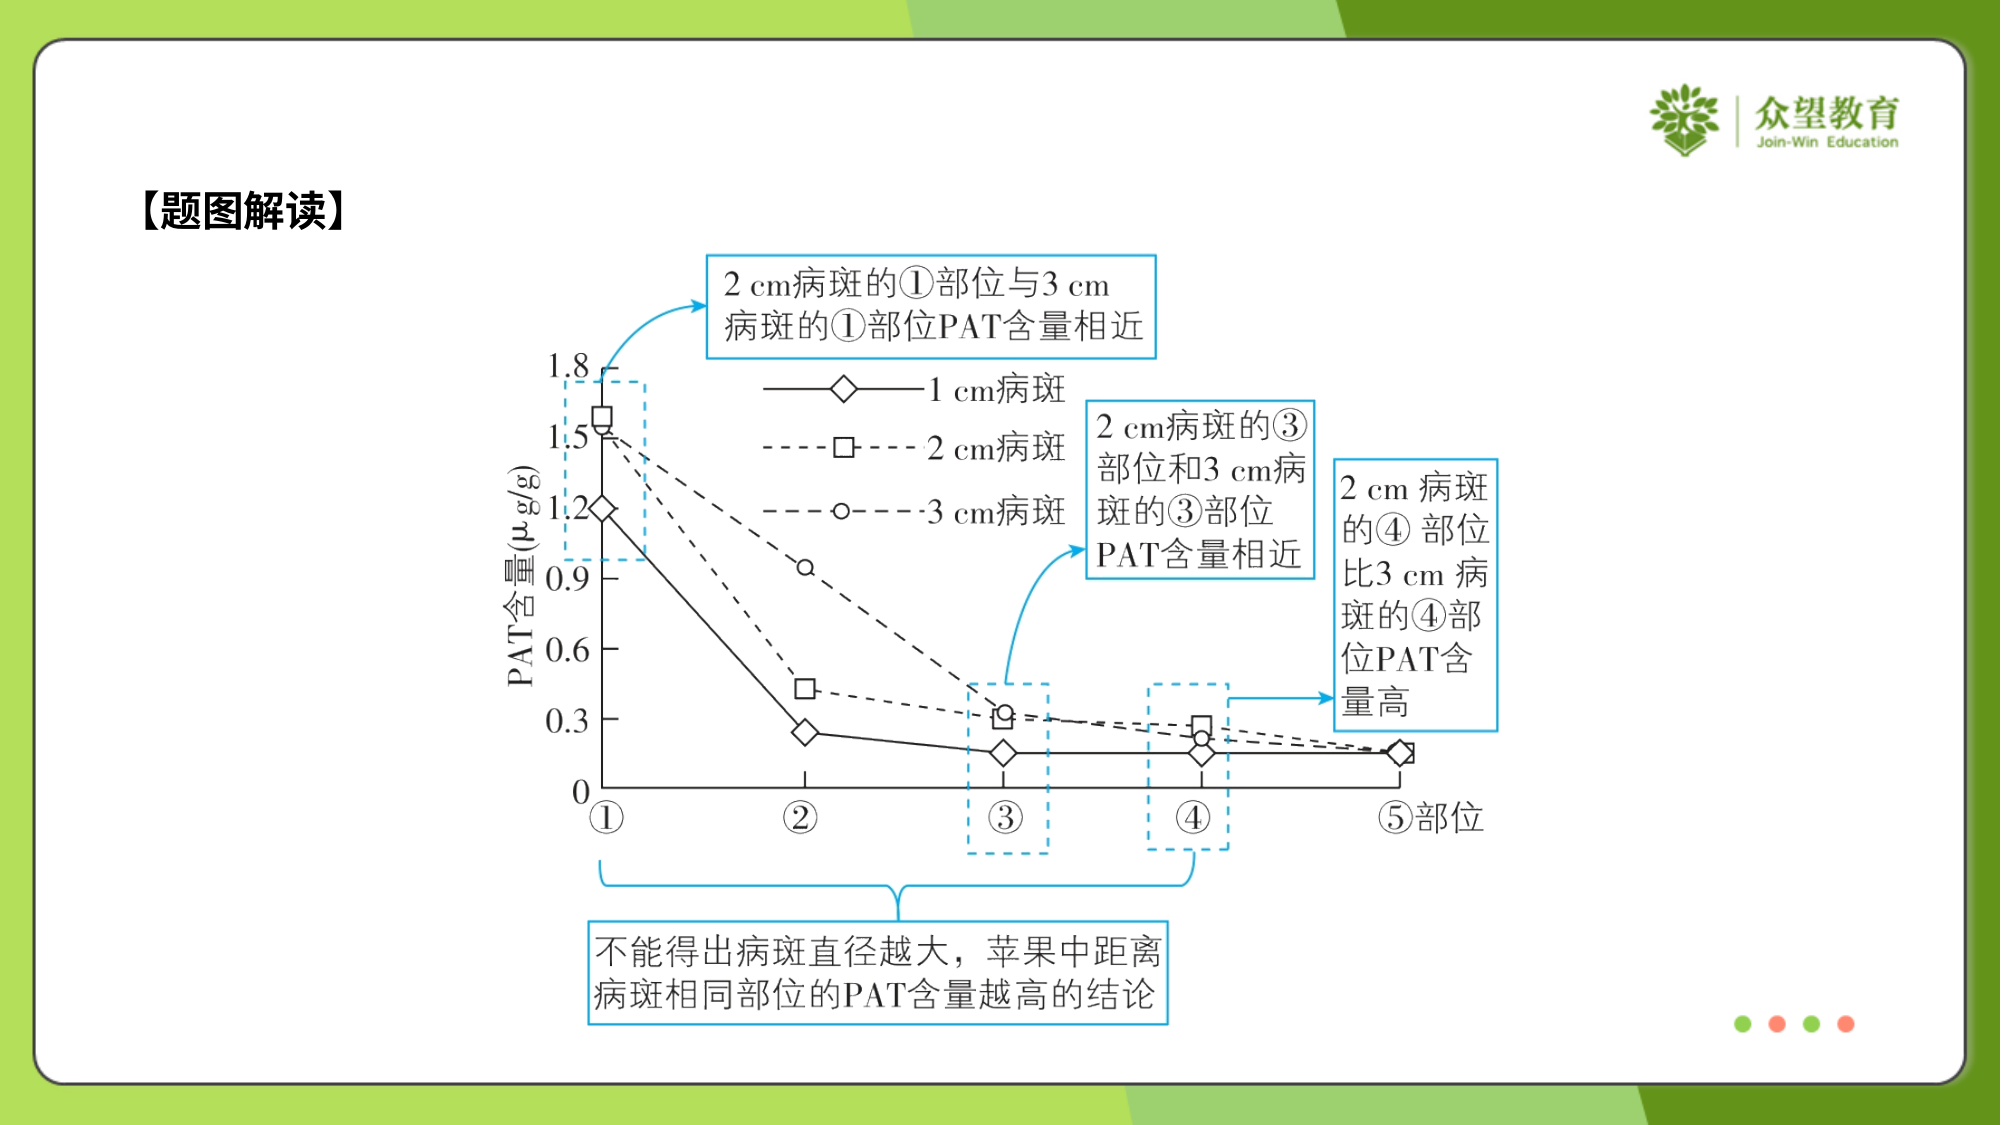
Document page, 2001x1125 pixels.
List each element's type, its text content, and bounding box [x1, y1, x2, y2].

picture [0, 0, 2000, 1125]
text_box 【题图解读】 [118, 159, 1883, 227]
